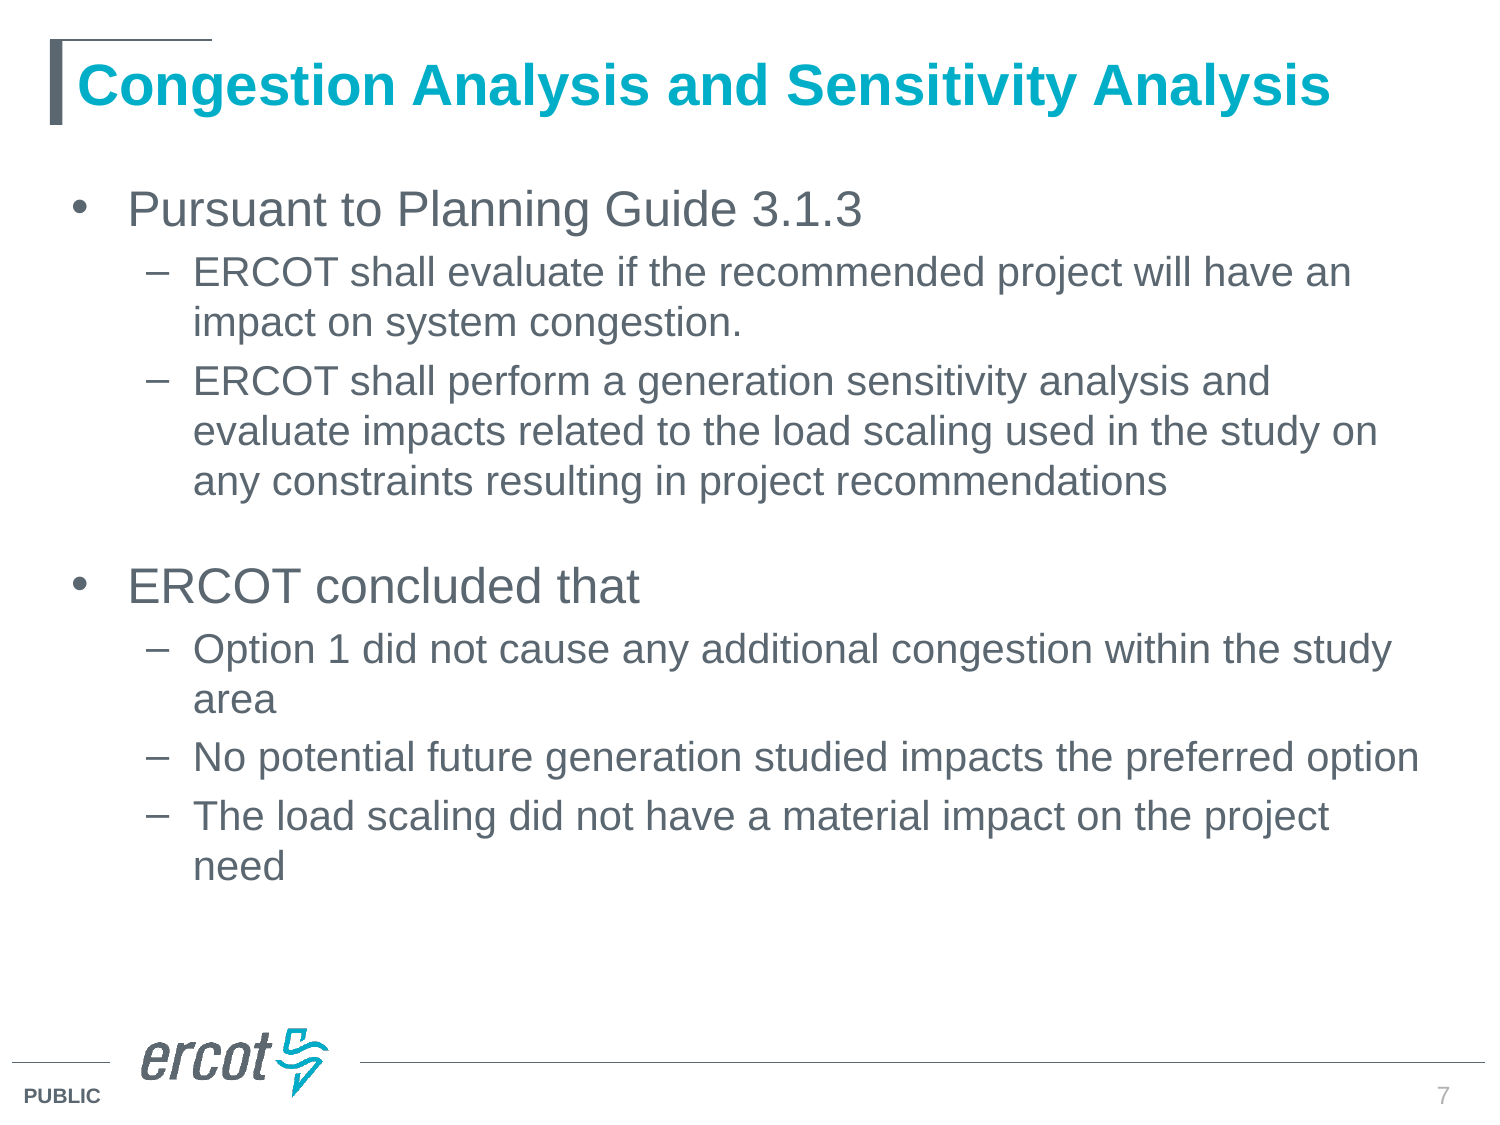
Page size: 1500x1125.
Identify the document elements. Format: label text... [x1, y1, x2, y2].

picture [137, 1032, 332, 1100]
slide_number 7 [1400, 1076, 1488, 1113]
list Pursuant to Planning Guide 3.1.3 ERCOT shall evaluate if the recommended project will have an impact on system congestion. ERCOT shall perform a generation sensitivity analysis and evaluate impacts related to the load scaling used in the study on any constraints resulting in project recommendations ERCOT concluded that Option 1 did not cause any additional congestion within the study area No potential future generation studied impacts the preferred option The load scaling did not have a material impact on the project need [56, 169, 1444, 1032]
title Congestion Analysis and Sensitivity Analysis [62, 39, 1450, 125]
